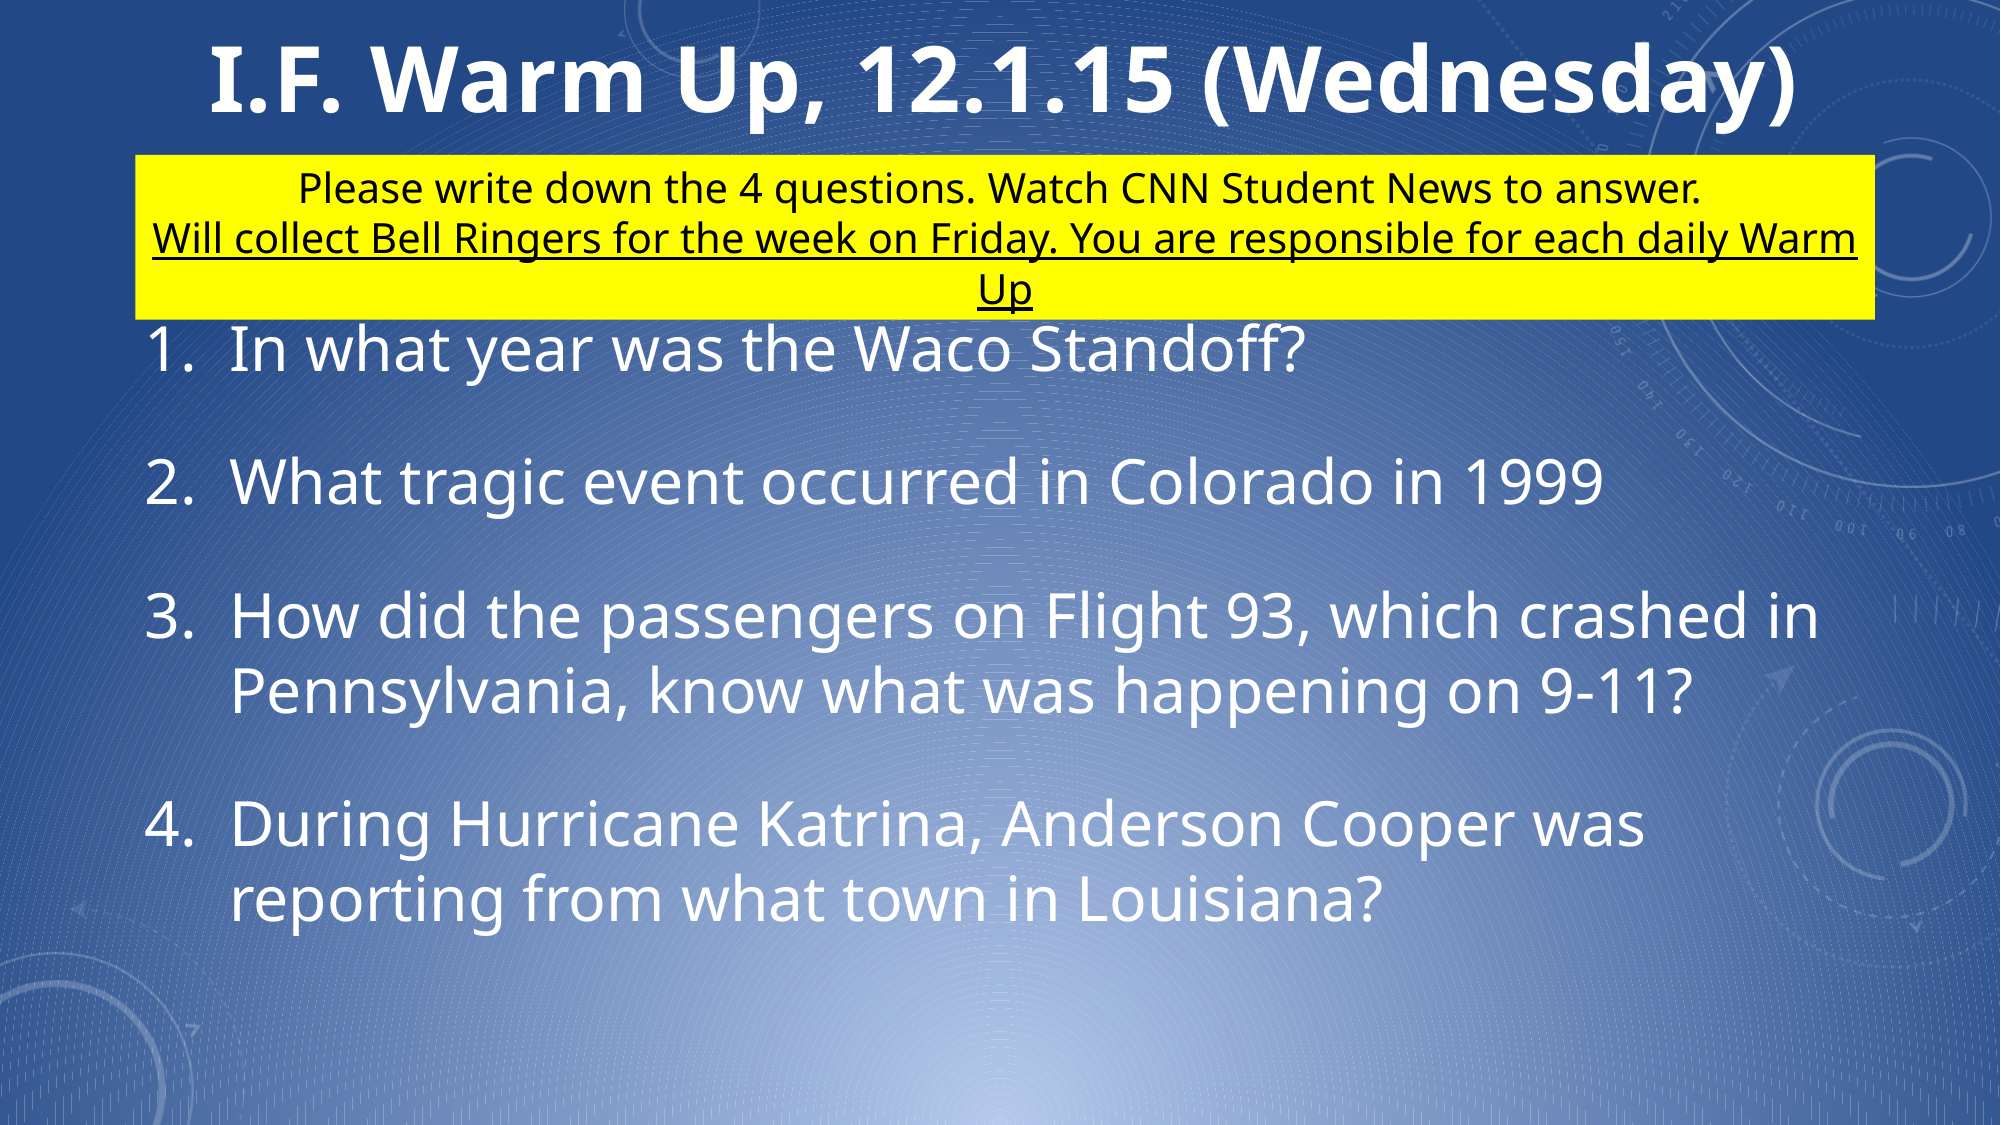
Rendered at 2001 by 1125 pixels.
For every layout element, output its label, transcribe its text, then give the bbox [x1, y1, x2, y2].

picture [0, 0, 2000, 1125]
text_box I.F. Warm Up, 12.1.15 (Wednesday) [135, 13, 1875, 139]
text_box In what year was the Waco Standoff? What tragic event occurred in Colorado in 1999 How did the passengers on Flight 93, which crashed in Pennsylvania, know what was happening on 9-11? During Hurricane Katrina, Anderson Cooper was reporting from what town in Louisiana? [67, 301, 1943, 1125]
text_box Please write down the 4 questions. Watch CNN Student News to answer. Will collect Bell Ringers for the week on Friday. You are responsible for each daily Warm Up [135, 154, 1875, 301]
